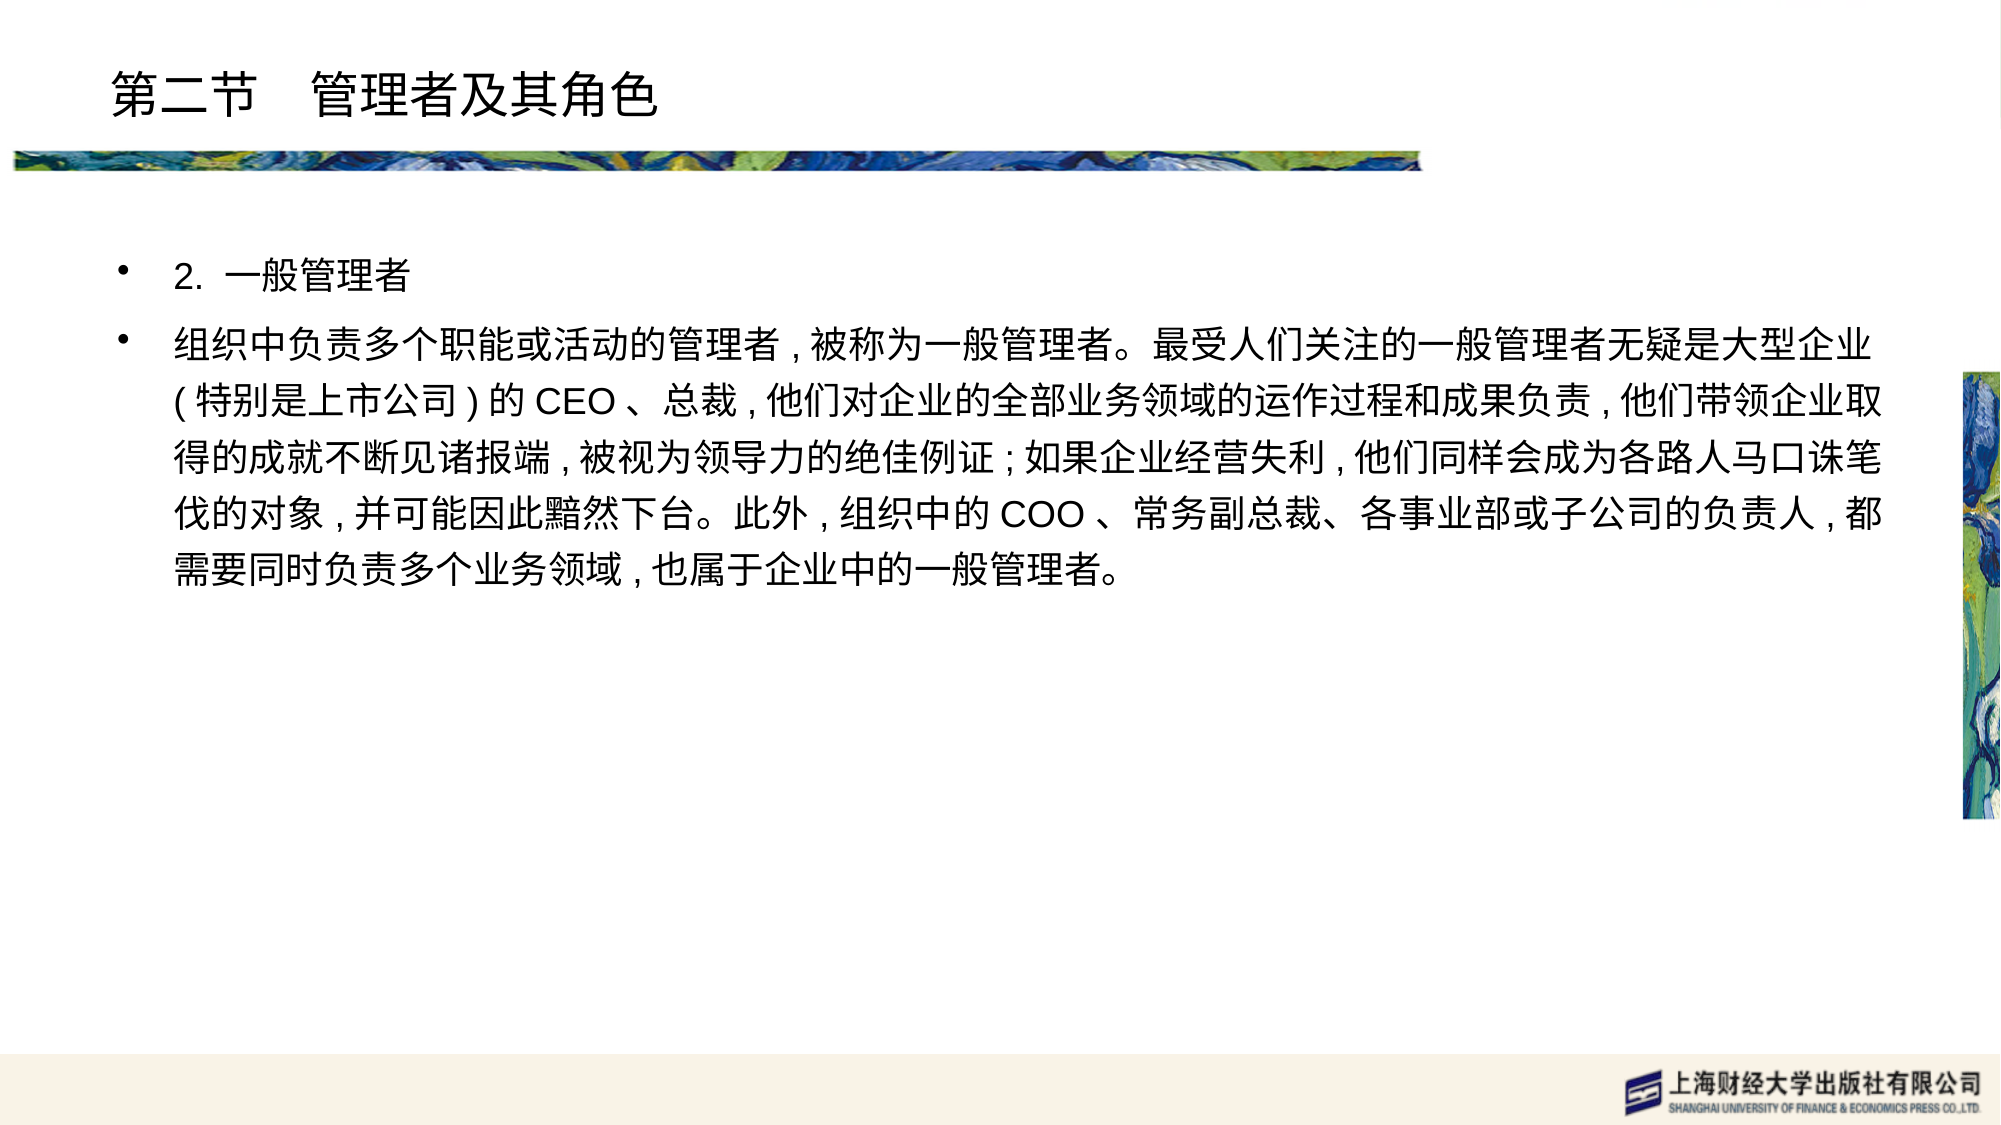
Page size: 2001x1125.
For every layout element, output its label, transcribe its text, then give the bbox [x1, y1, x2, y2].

list 2. 一般管理者 组织中负责多个职能或活动的管理者,被称为一般管理者。最受人们关注的一般管理者无疑是大型企业(特别是上市公司)的CEO、总裁,他们对企业的全部业务领域的运作过程和成果负责,他们带领企业取得的成就不断见诸报端,被视为领导力的绝佳例证;如果企业经营失利,他们同样会成为各路人马口诛笔伐的对象,并可能因此黯然下台。此外,组织中的COO、常务副总裁、各事业部或子公司的负责人,都需要同时负责多个业务领域,也属于企业中的一般管理者。 [102, 233, 1898, 1032]
title 第二节 管理者及其角色 [94, 42, 1451, 146]
picture [0, 0, 2001, 1125]
